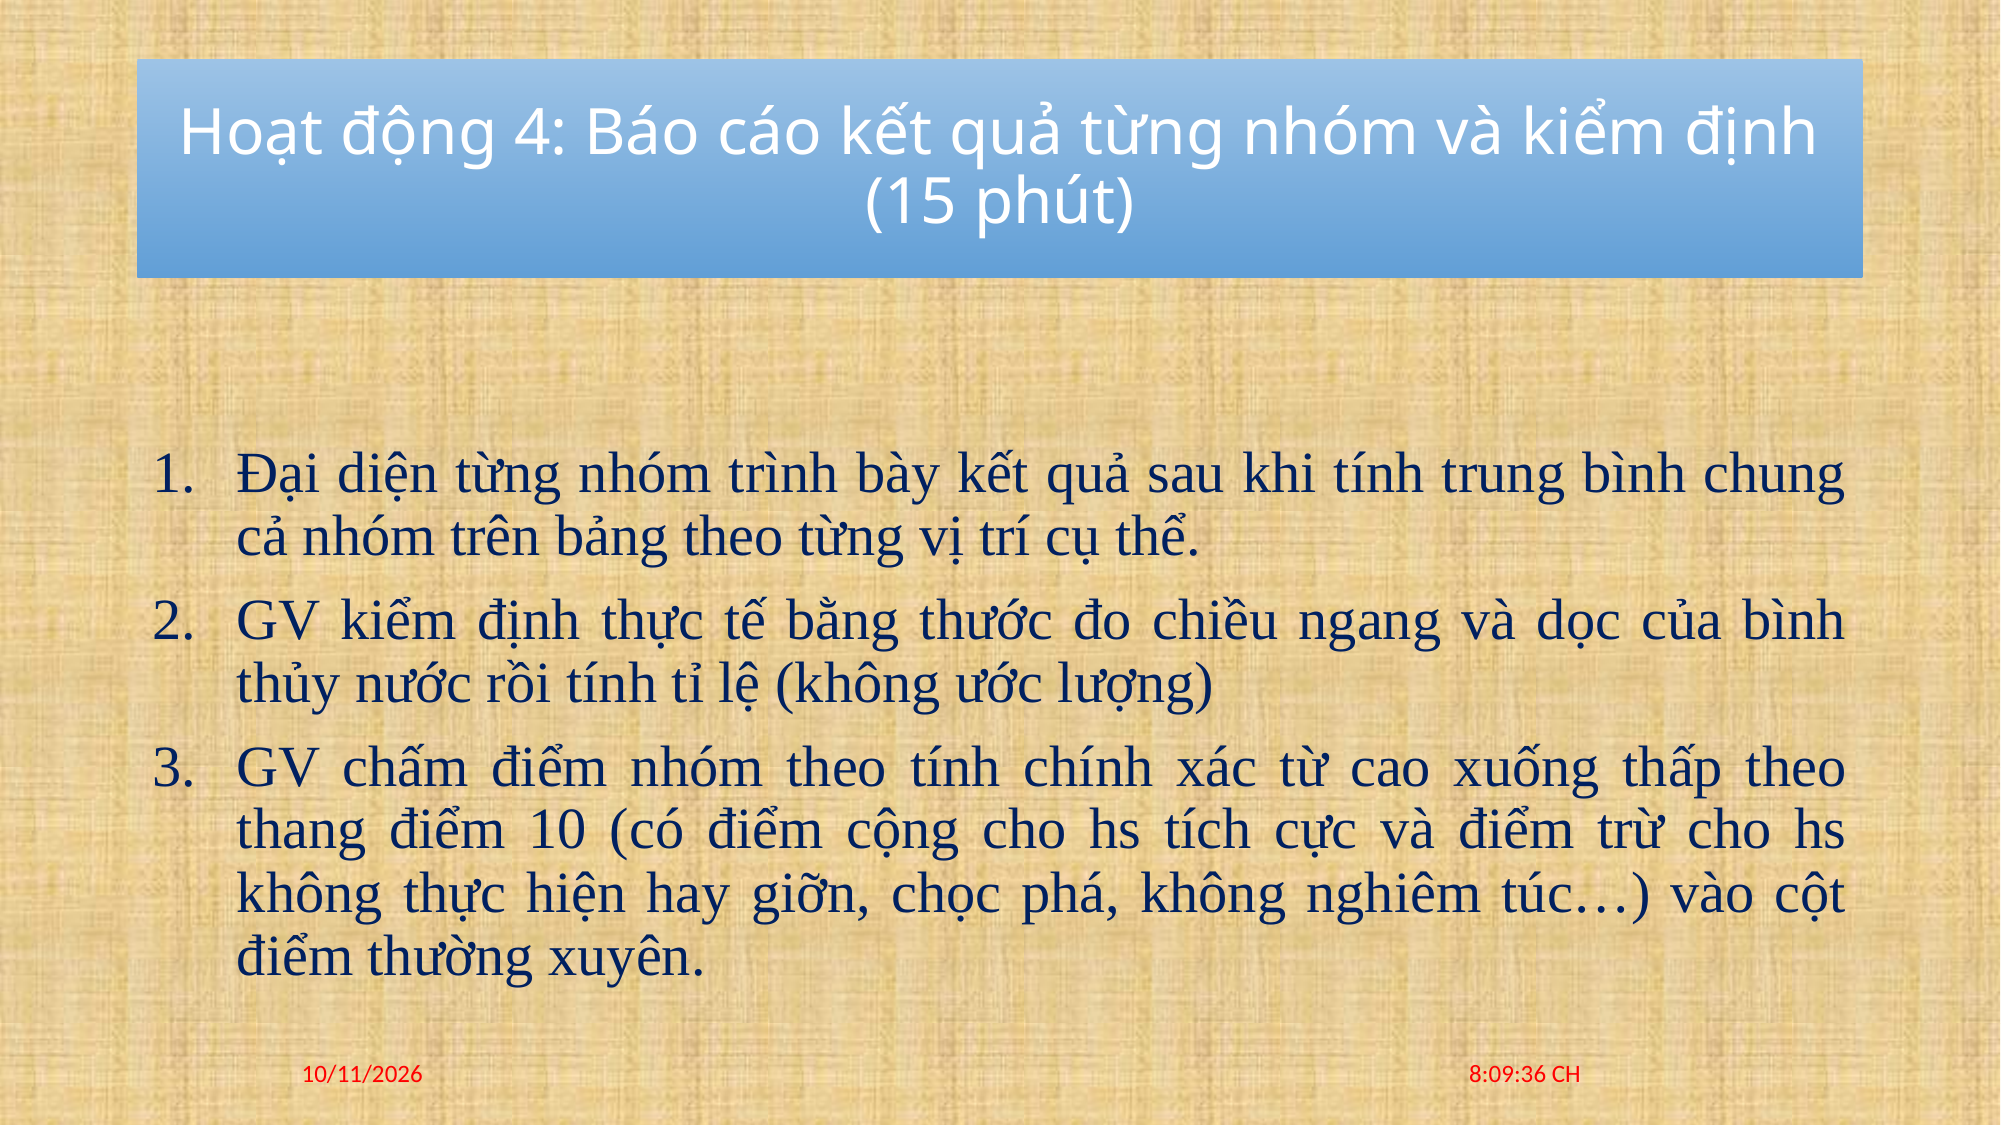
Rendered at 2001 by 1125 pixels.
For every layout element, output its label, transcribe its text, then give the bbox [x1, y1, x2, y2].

title Hoạt động 4: Báo cáo kết quả từng nhóm và kiểm định (15 phút) [137, 59, 1863, 278]
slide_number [137, 1042, 588, 1103]
list Đại diện từng nhóm trình bày kết quả sau khi tính trung bình chung cả nhóm trên bảng theo từng vị trí cụ thể. GV kiểm định thực tế bằng thước đo chiều ngang và dọc của bình thủy nước rồi tính tỉ lệ (không ước lượng) GV chấm điểm nhóm theo tính chính xác từ cao xuống thấp theo thang điểm 10 (có điểm cộng cho hs tích cực và điểm trừ cho hs không thực hiện hay giỡn, chọc phá, không nghiêm túc…) vào cột điểm thường xuyên. [137, 434, 1863, 1014]
picture [0, 0, 2001, 1125]
footer 8:09:36 CH [1187, 1042, 1863, 1103]
